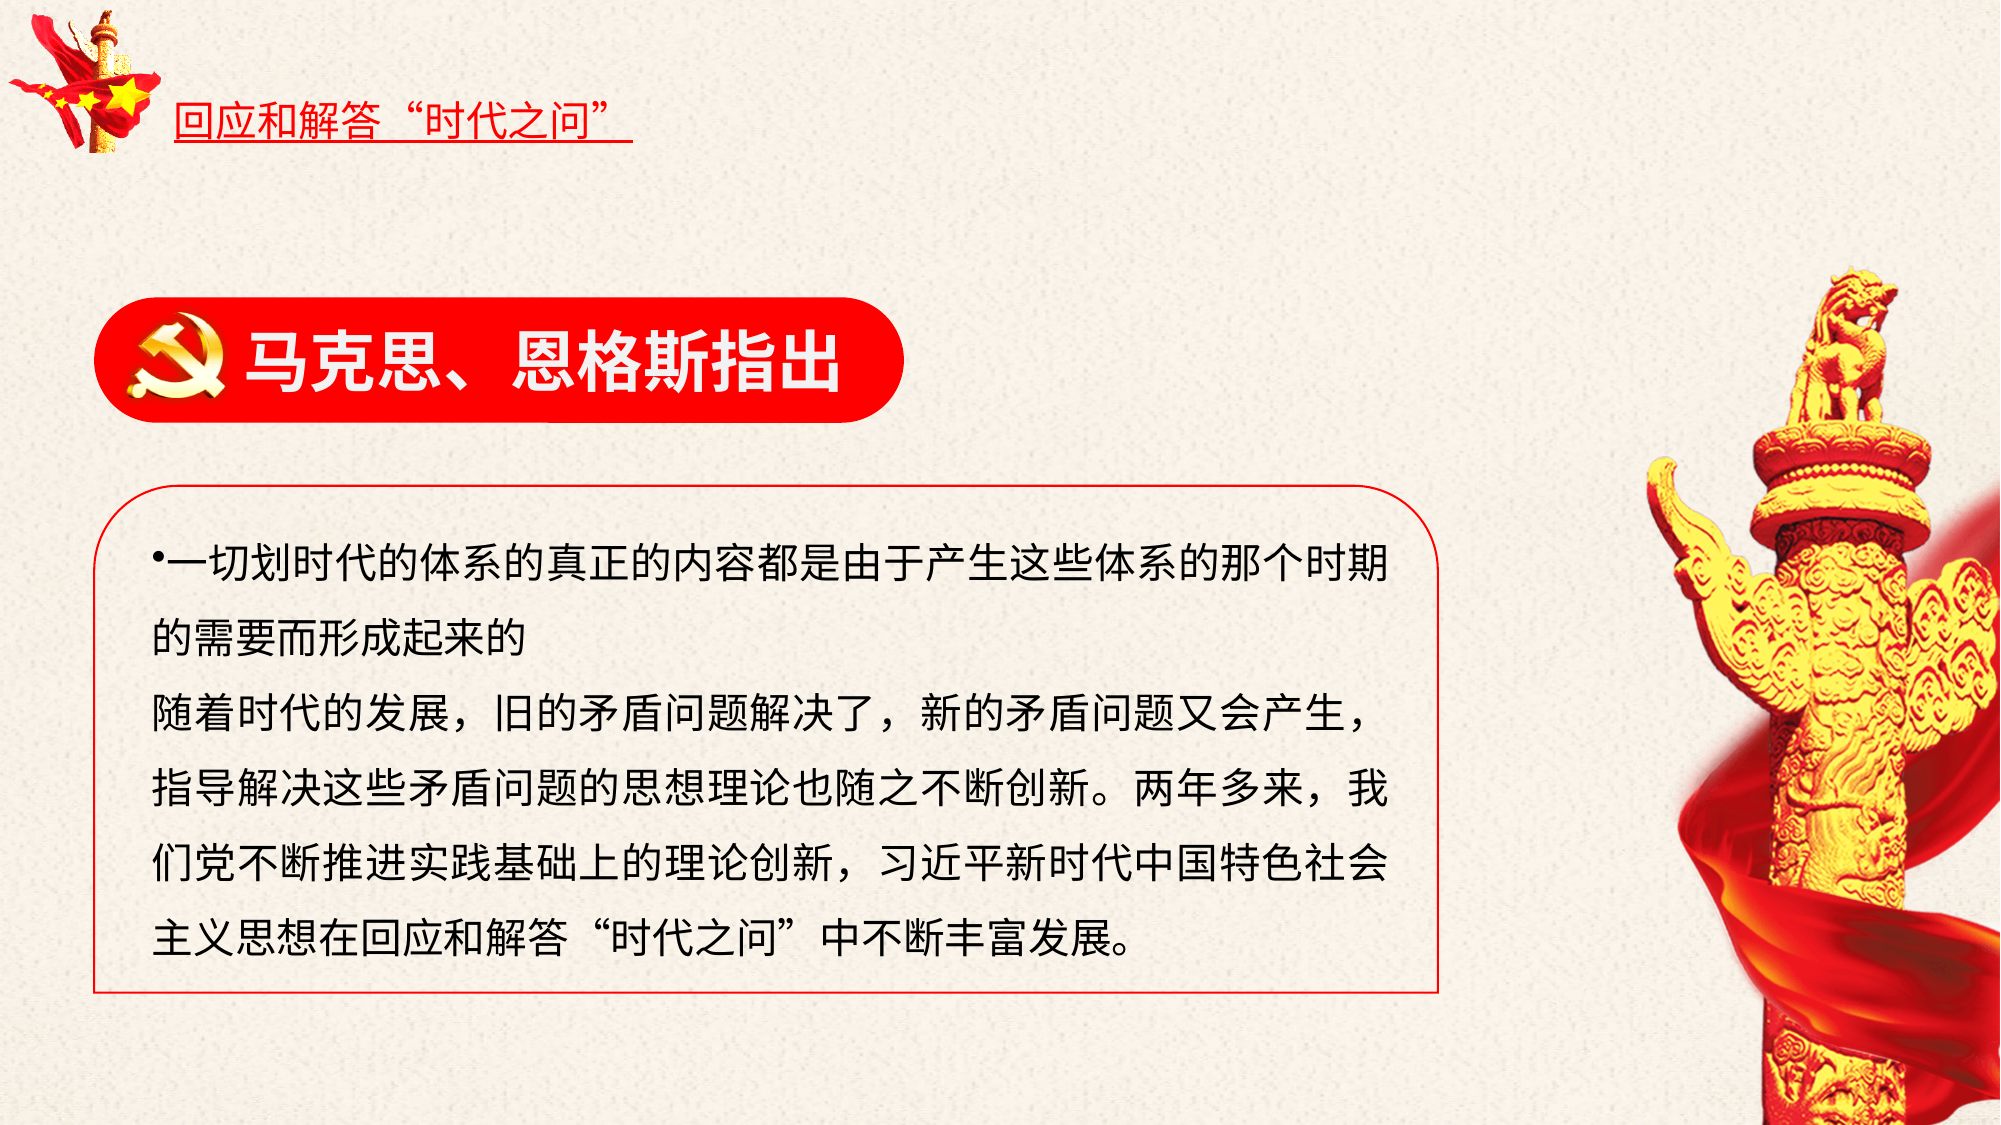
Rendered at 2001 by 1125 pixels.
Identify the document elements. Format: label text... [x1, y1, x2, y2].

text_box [94, 297, 904, 423]
picture [0, 0, 2000, 1125]
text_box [94, 485, 1438, 1062]
text_box 回应和解答“时代之问” [167, 87, 676, 153]
